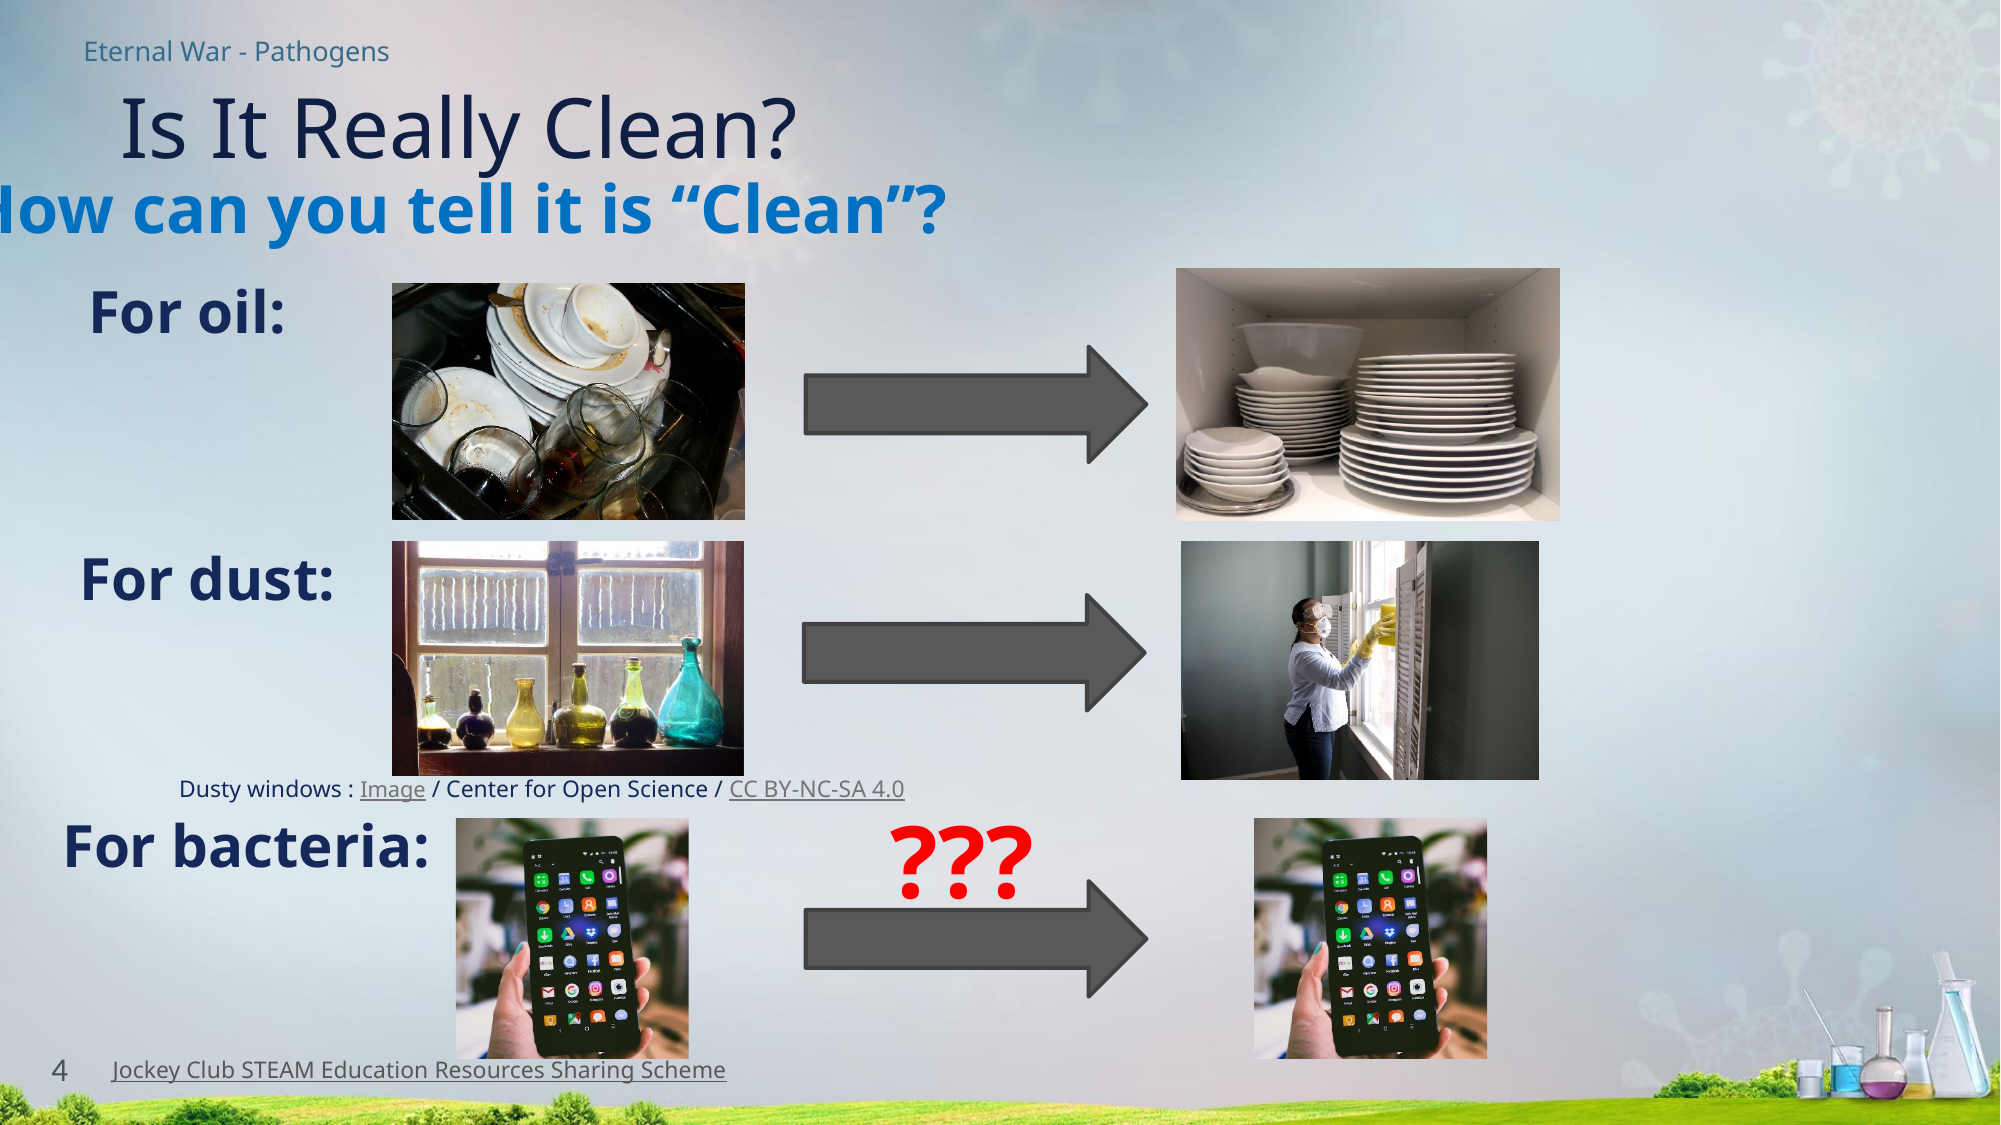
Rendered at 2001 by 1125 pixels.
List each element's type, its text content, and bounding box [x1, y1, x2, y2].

text_box For dust: [64, 535, 350, 620]
text_box ??? [876, 791, 1049, 927]
text_box [803, 879, 1149, 999]
text_box Is It Really Clean? [100, 17, 1511, 234]
text_box How can you tell it is “Clean”? [0, 159, 964, 255]
text_box [801, 593, 1147, 713]
text_box For oil: [73, 268, 301, 353]
text_box Dusty windows : Image / Center for Open Science / CC BY-NC-SA 4.0 [164, 767, 920, 814]
text_box [803, 344, 1149, 465]
text_box For bacteria: [47, 802, 445, 887]
picture [0, 0, 2001, 1125]
slide_number 4 [18, 1038, 101, 1099]
